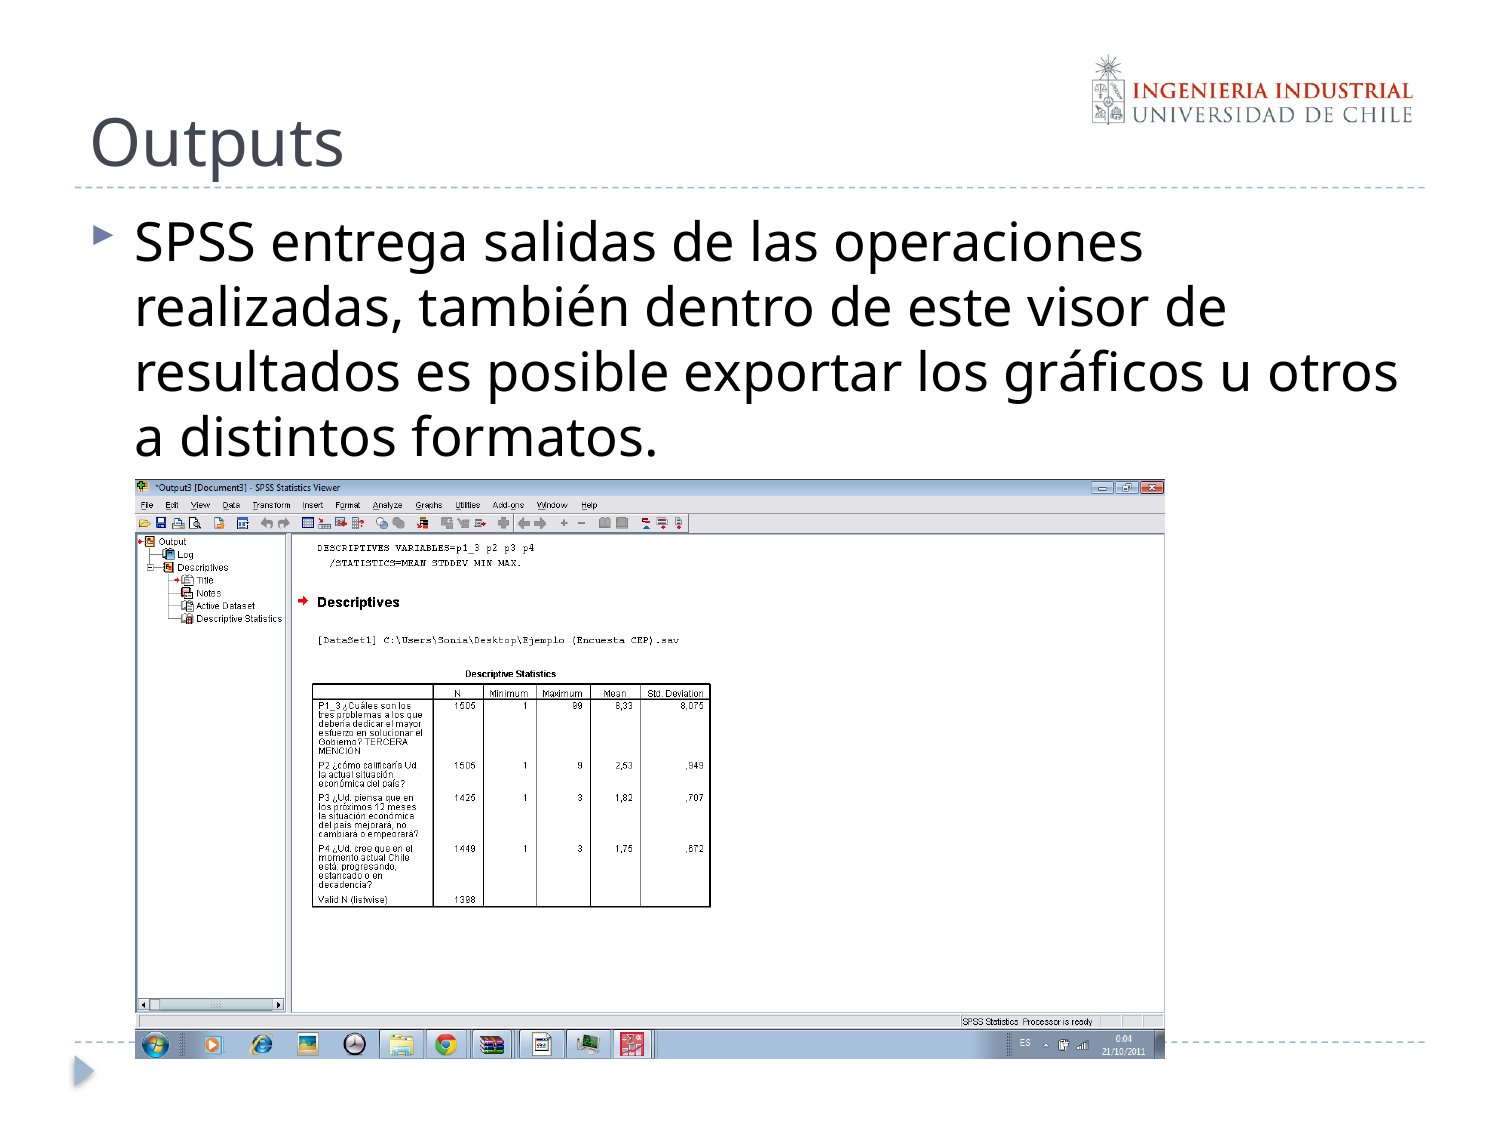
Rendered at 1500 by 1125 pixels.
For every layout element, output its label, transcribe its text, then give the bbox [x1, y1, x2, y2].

list SPSS entrega salidas de las operaciones realizadas, también dentro de este visor de resultados es posible exportar los gráficos u otros a distintos formatos. [75, 200, 1425, 1010]
picture [1068, 30, 1436, 166]
title Outputs [75, 24, 1425, 188]
picture [135, 479, 1165, 1059]
